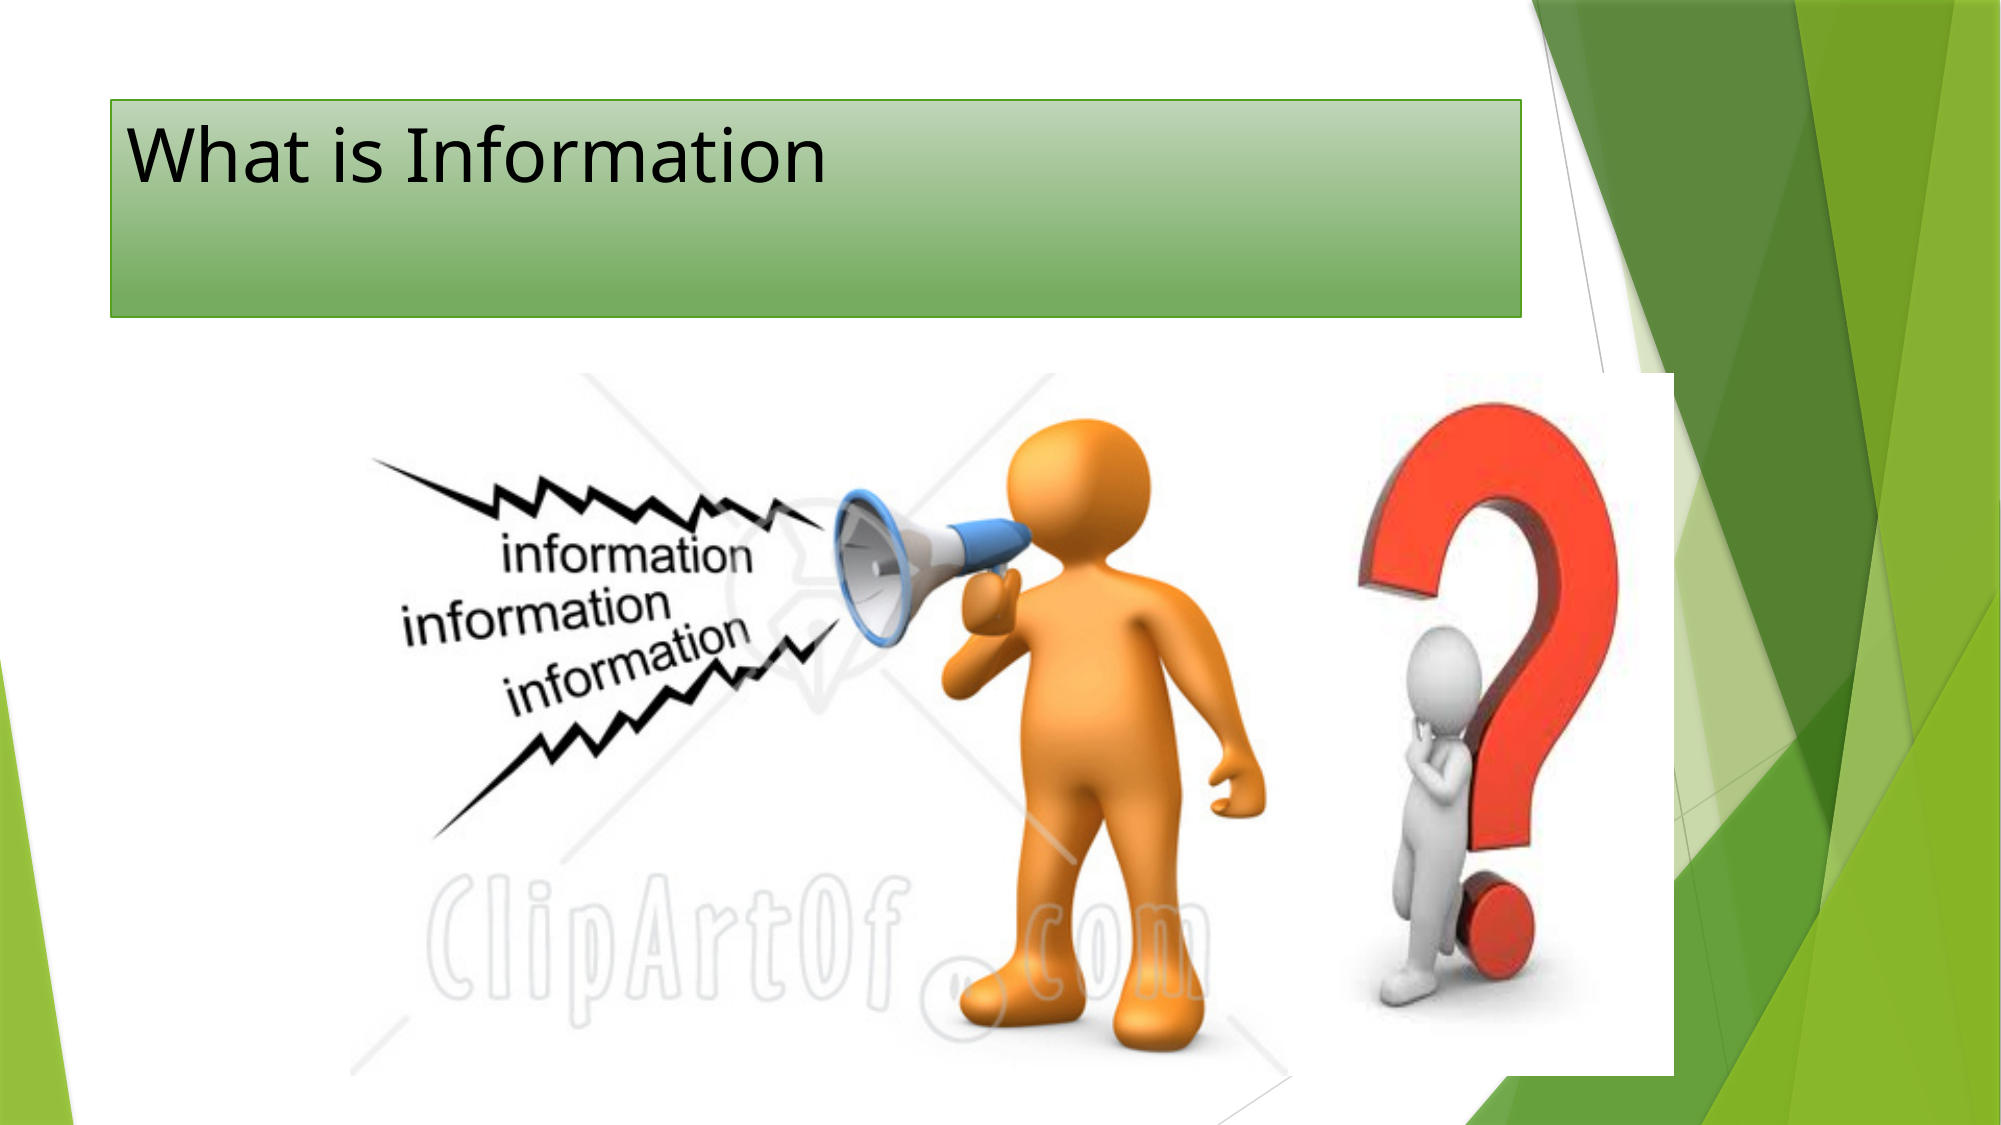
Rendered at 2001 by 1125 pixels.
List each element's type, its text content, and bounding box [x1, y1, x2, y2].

title What is Information [110, 99, 1522, 318]
picture [349, 372, 1674, 1077]
